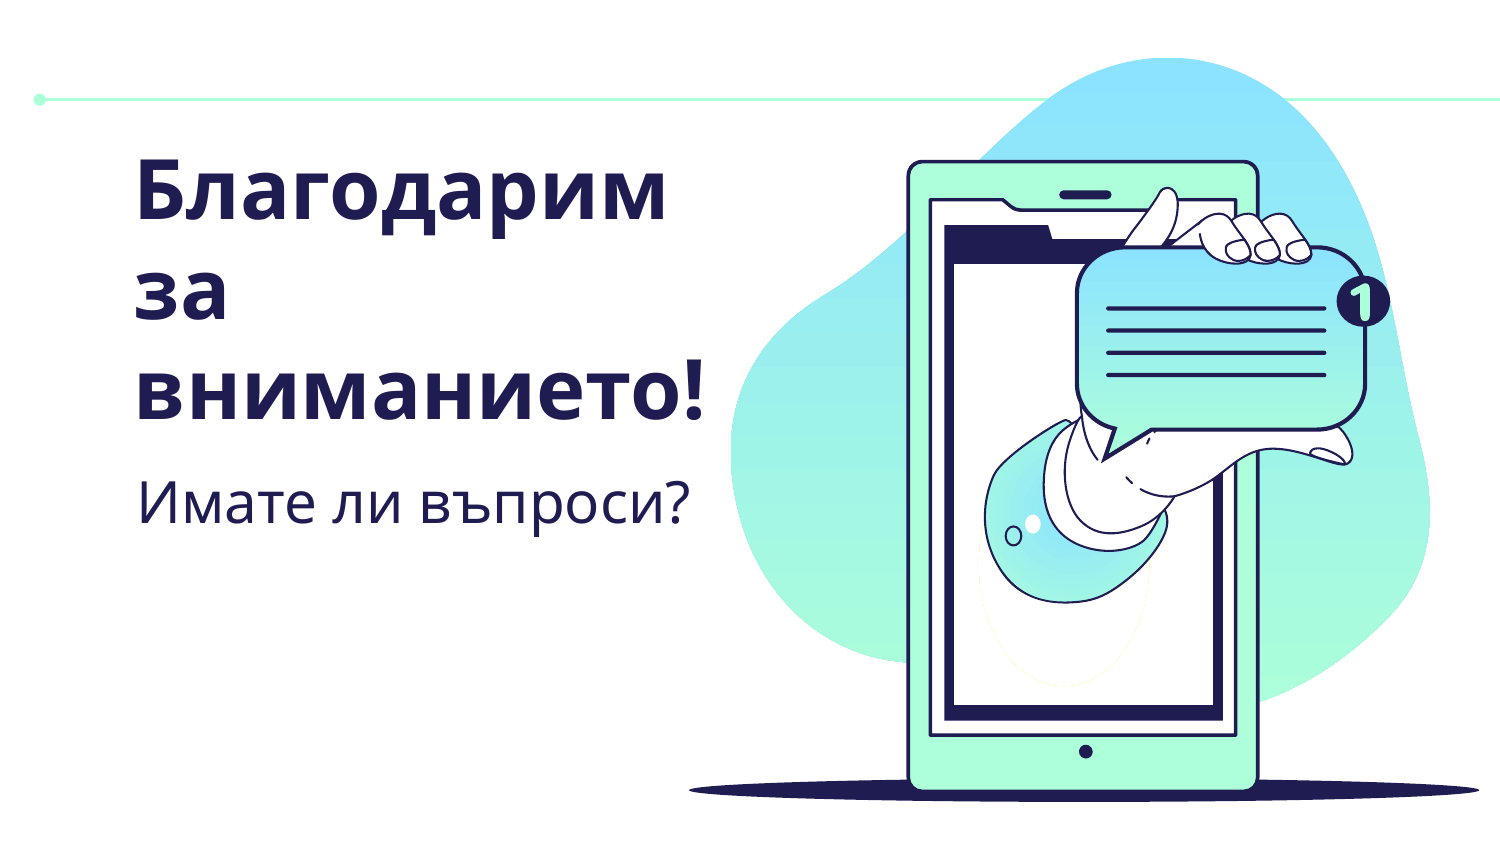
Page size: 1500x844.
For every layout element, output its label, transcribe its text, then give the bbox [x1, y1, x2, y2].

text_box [688, 57, 1480, 803]
text_box Имате ли въпроси? [121, 460, 683, 550]
title Благодарим за вниманието! [118, 362, 683, 452]
